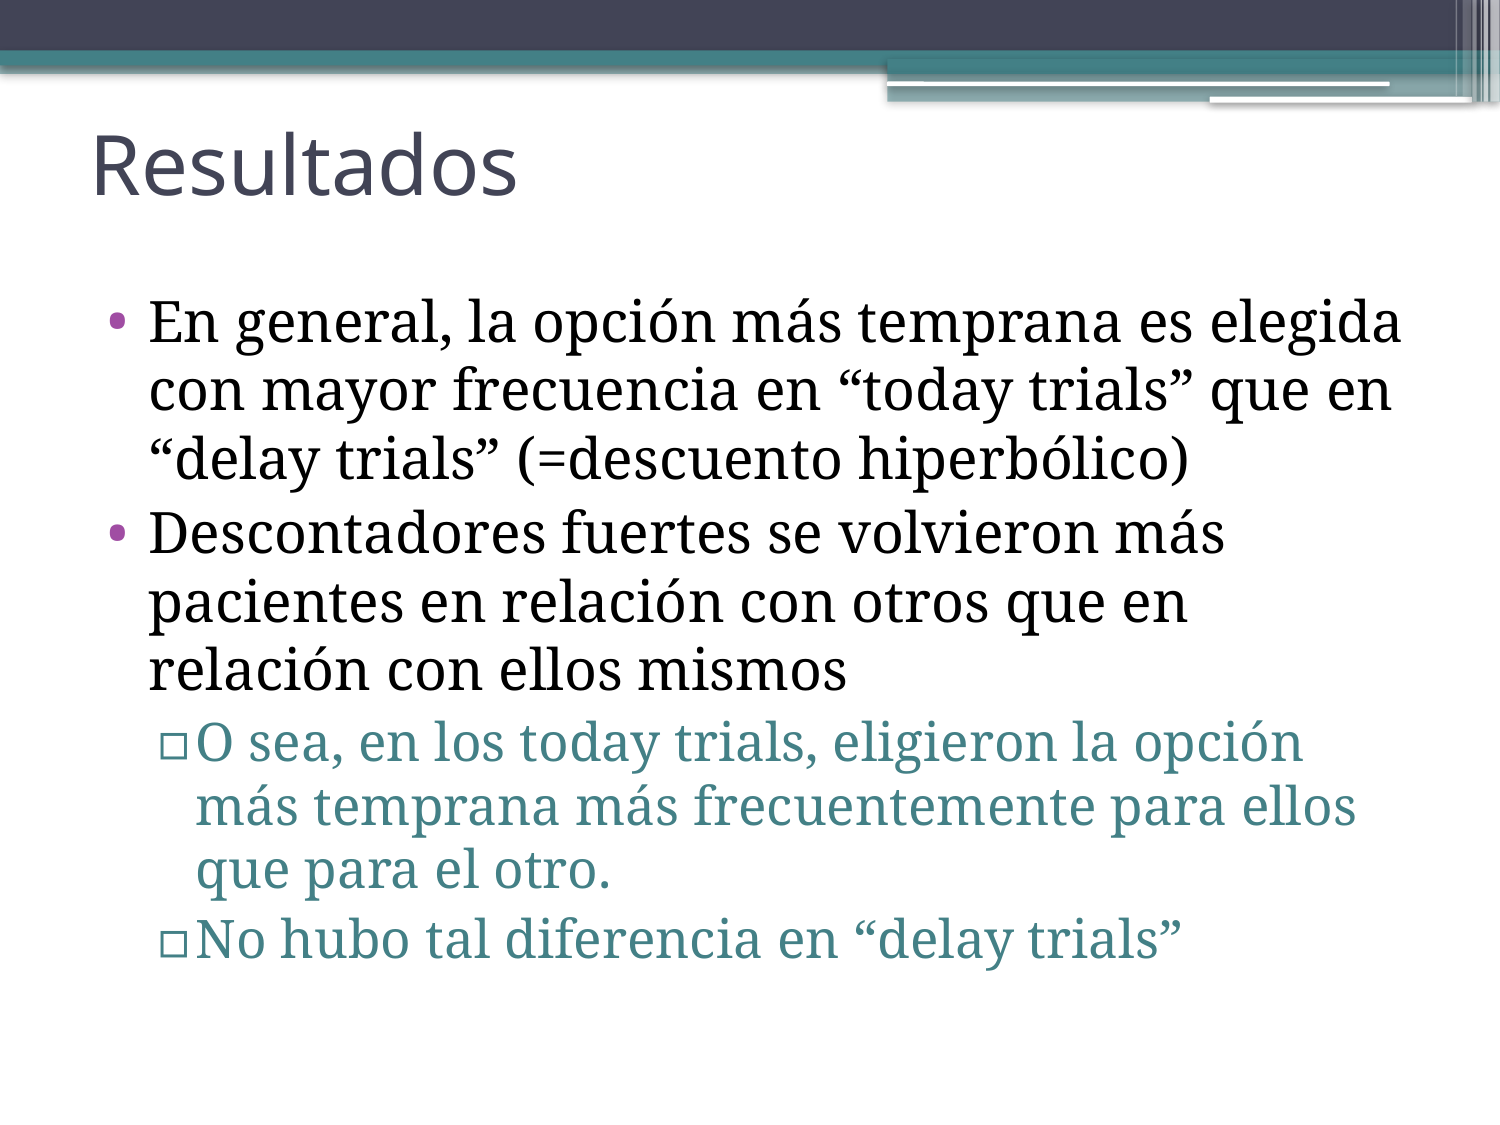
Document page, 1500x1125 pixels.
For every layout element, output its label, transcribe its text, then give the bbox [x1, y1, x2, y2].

title Resultados [75, 75, 1425, 250]
list En general, la opción más temprana es elegida con mayor frecuencia en “today trials” que en “delay trials” (=descuento hiperbólico) Descontadores fuertes se volvieron más pacientes en relación con otros que en relación con ellos mismos O sea, en los today trials, eligieron la opción más temprana más frecuentemente para ellos que para el otro. No hubo tal diferencia en “delay trials” [75, 277, 1425, 988]
